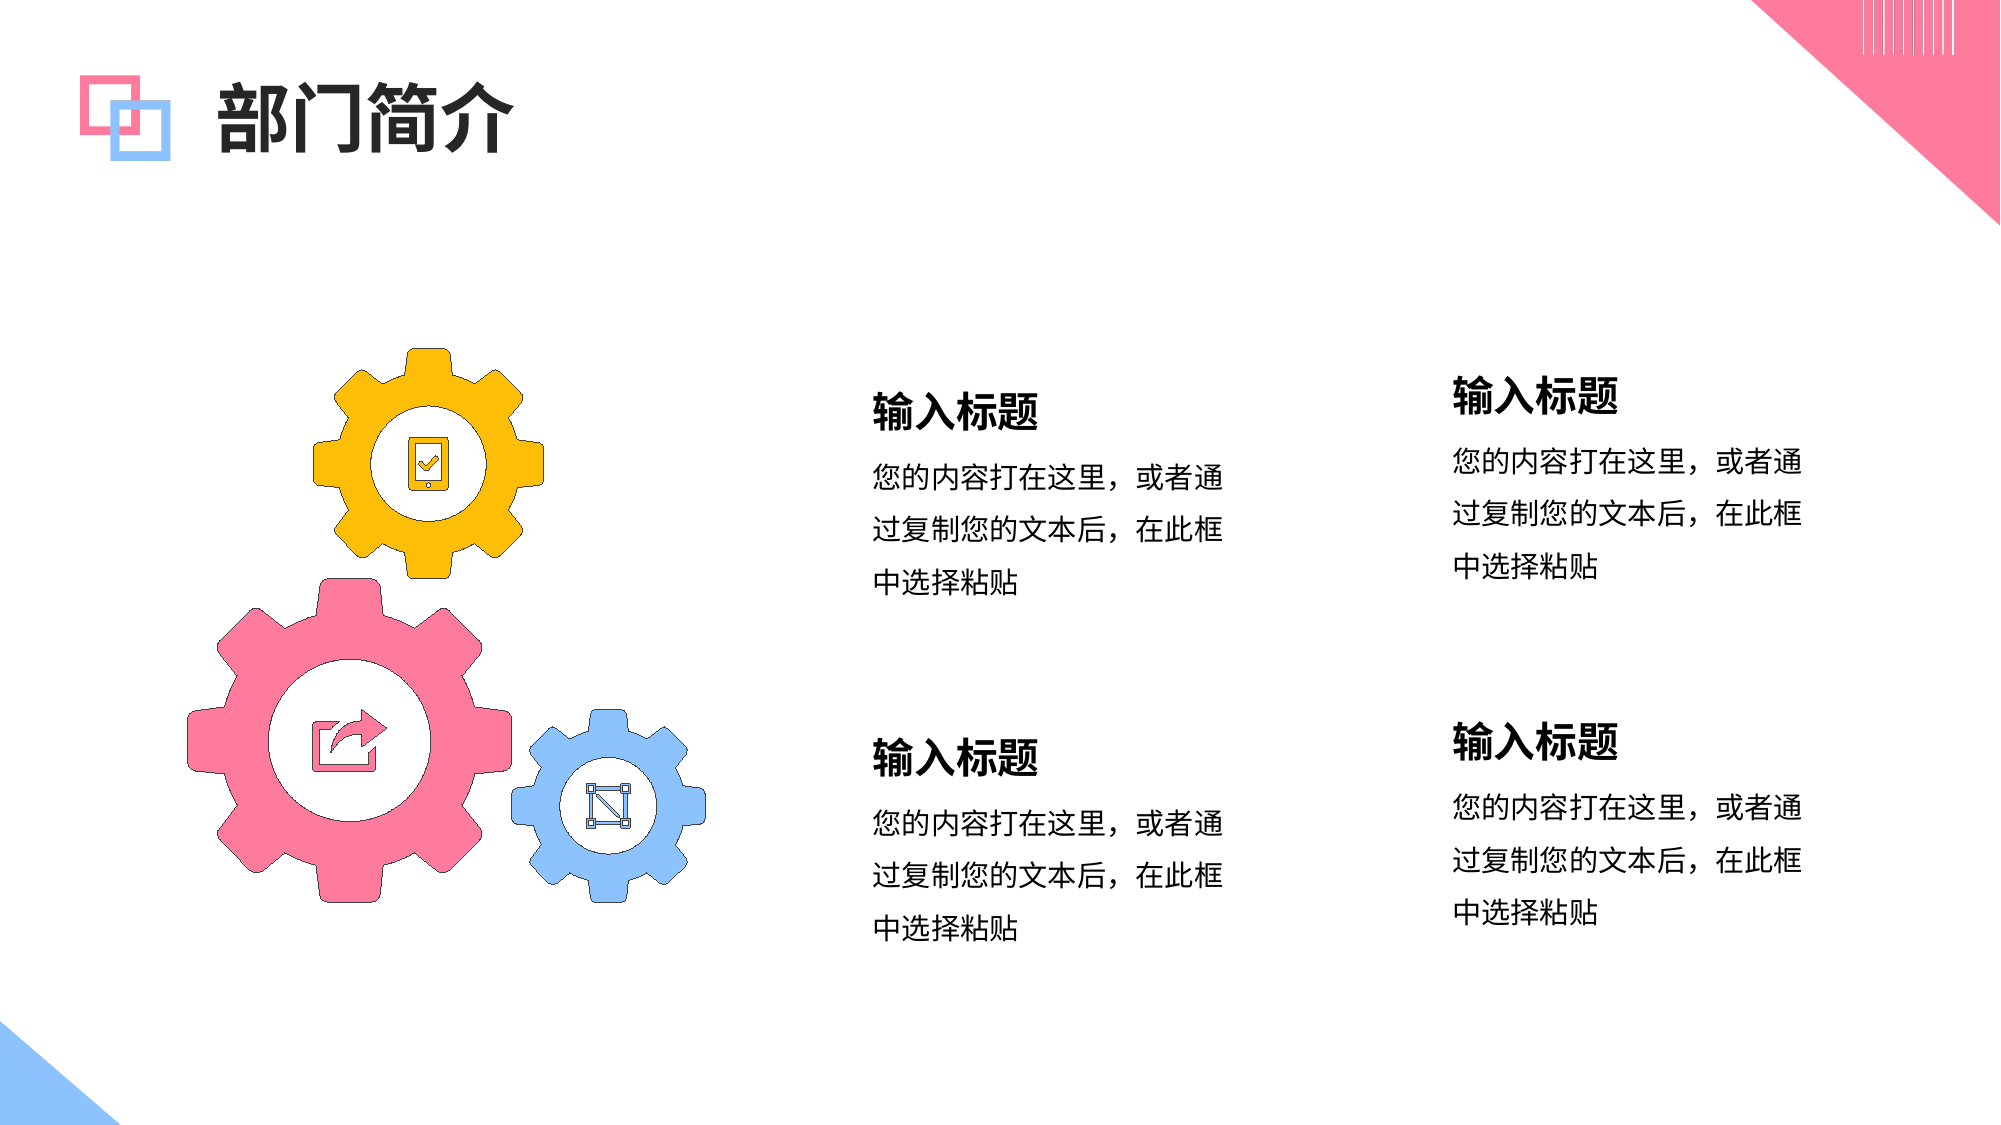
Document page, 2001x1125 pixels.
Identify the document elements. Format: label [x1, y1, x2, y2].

text_box [511, 709, 706, 903]
text_box [57, 63, 584, 170]
text_box [1452, 716, 1813, 925]
text_box [1452, 370, 1813, 579]
picture [1856, 0, 1960, 64]
text_box [872, 385, 1233, 595]
text_box [872, 732, 1233, 941]
text_box [187, 578, 512, 903]
text_box [313, 348, 544, 579]
